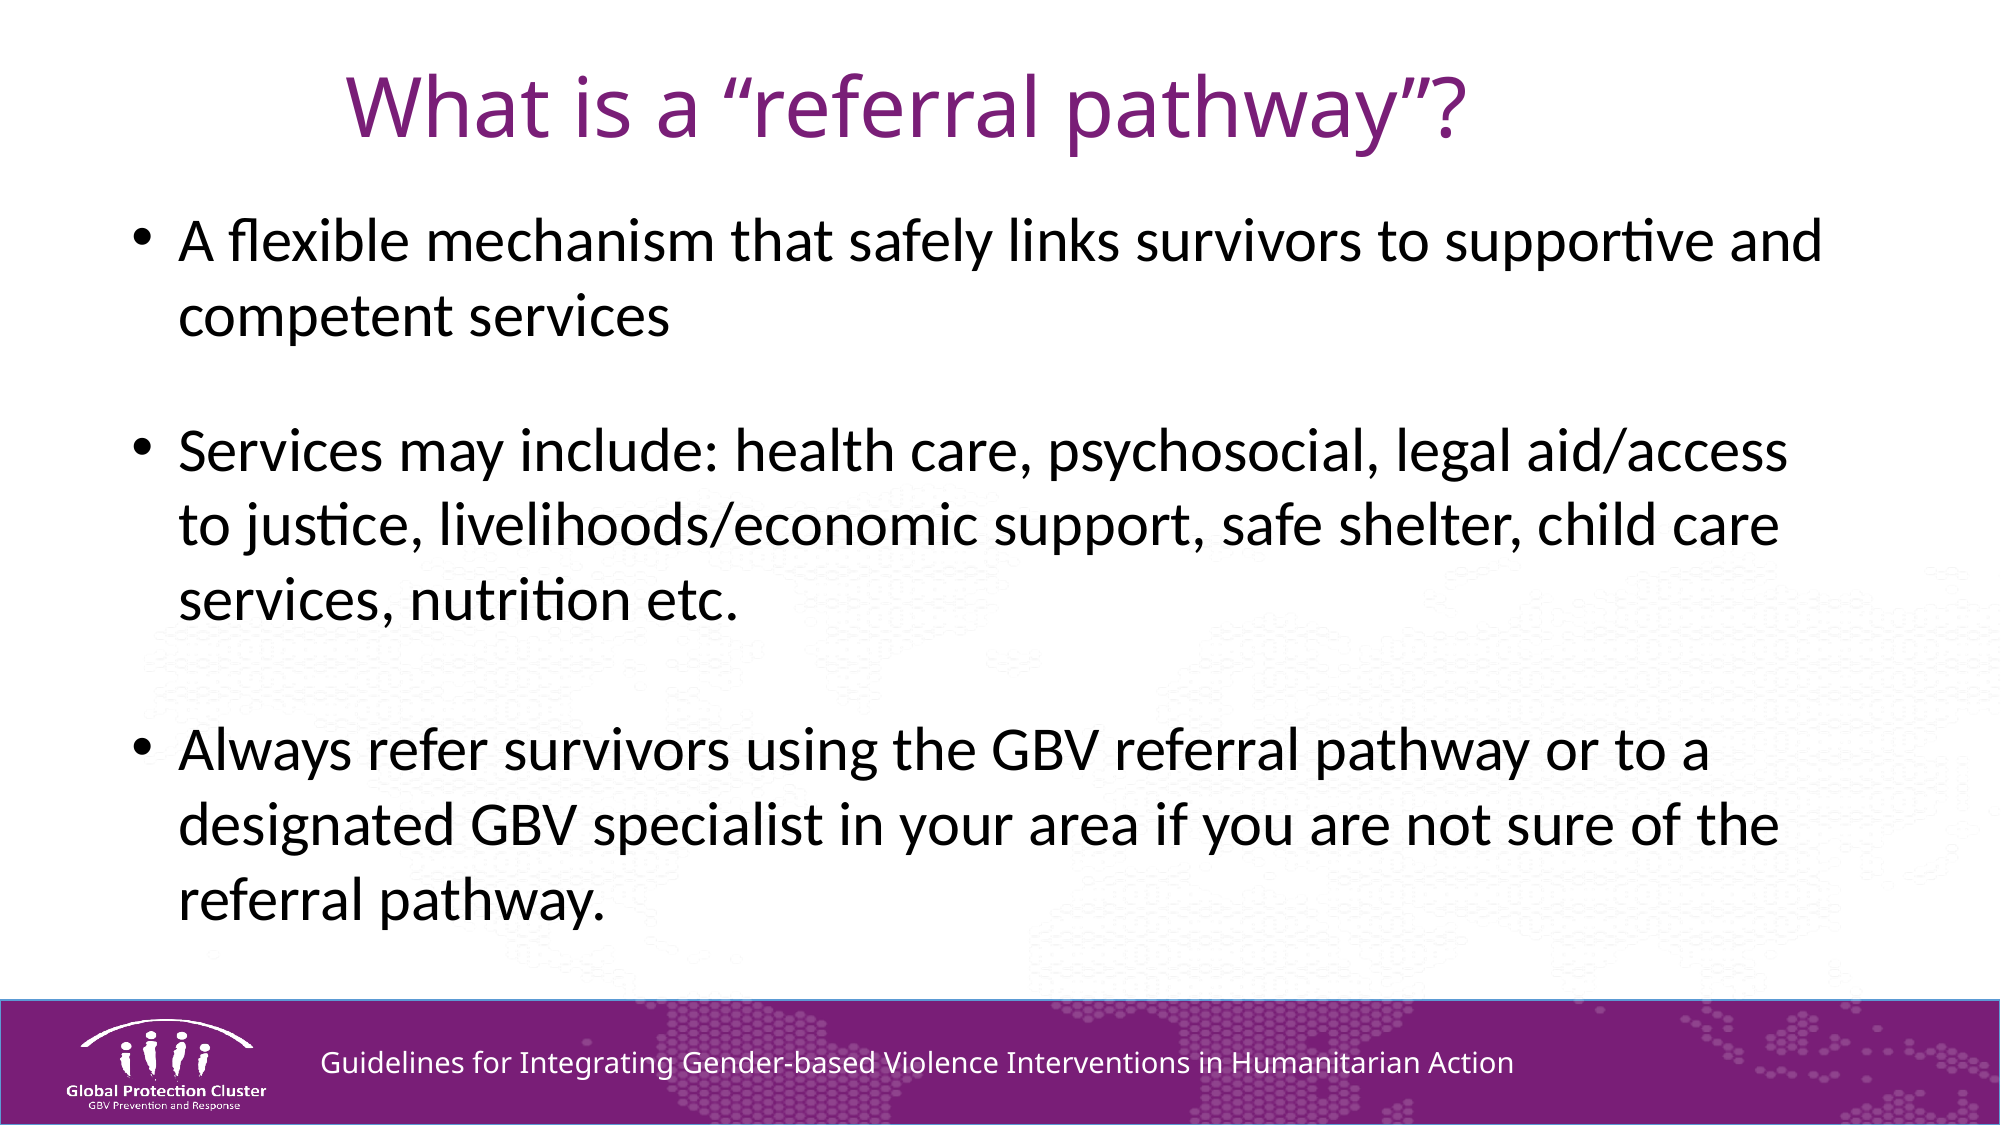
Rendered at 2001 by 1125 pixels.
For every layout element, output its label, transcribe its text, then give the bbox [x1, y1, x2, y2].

picture [56, 254, 2001, 1125]
title What is a “referral pathway”? [329, 57, 1582, 191]
text_box A flexible mechanism that safely links survivors to supportive and competent services Services may include: health care, psychosocial, legal aid/access to justice, livelihoods/economic support, safe shelter, child care services, nutrition etc. Always refer survivors using the GBV referral pathway or to a designated GBV specialist in your area if you are not sure of the referral pathway. [116, 191, 1861, 941]
